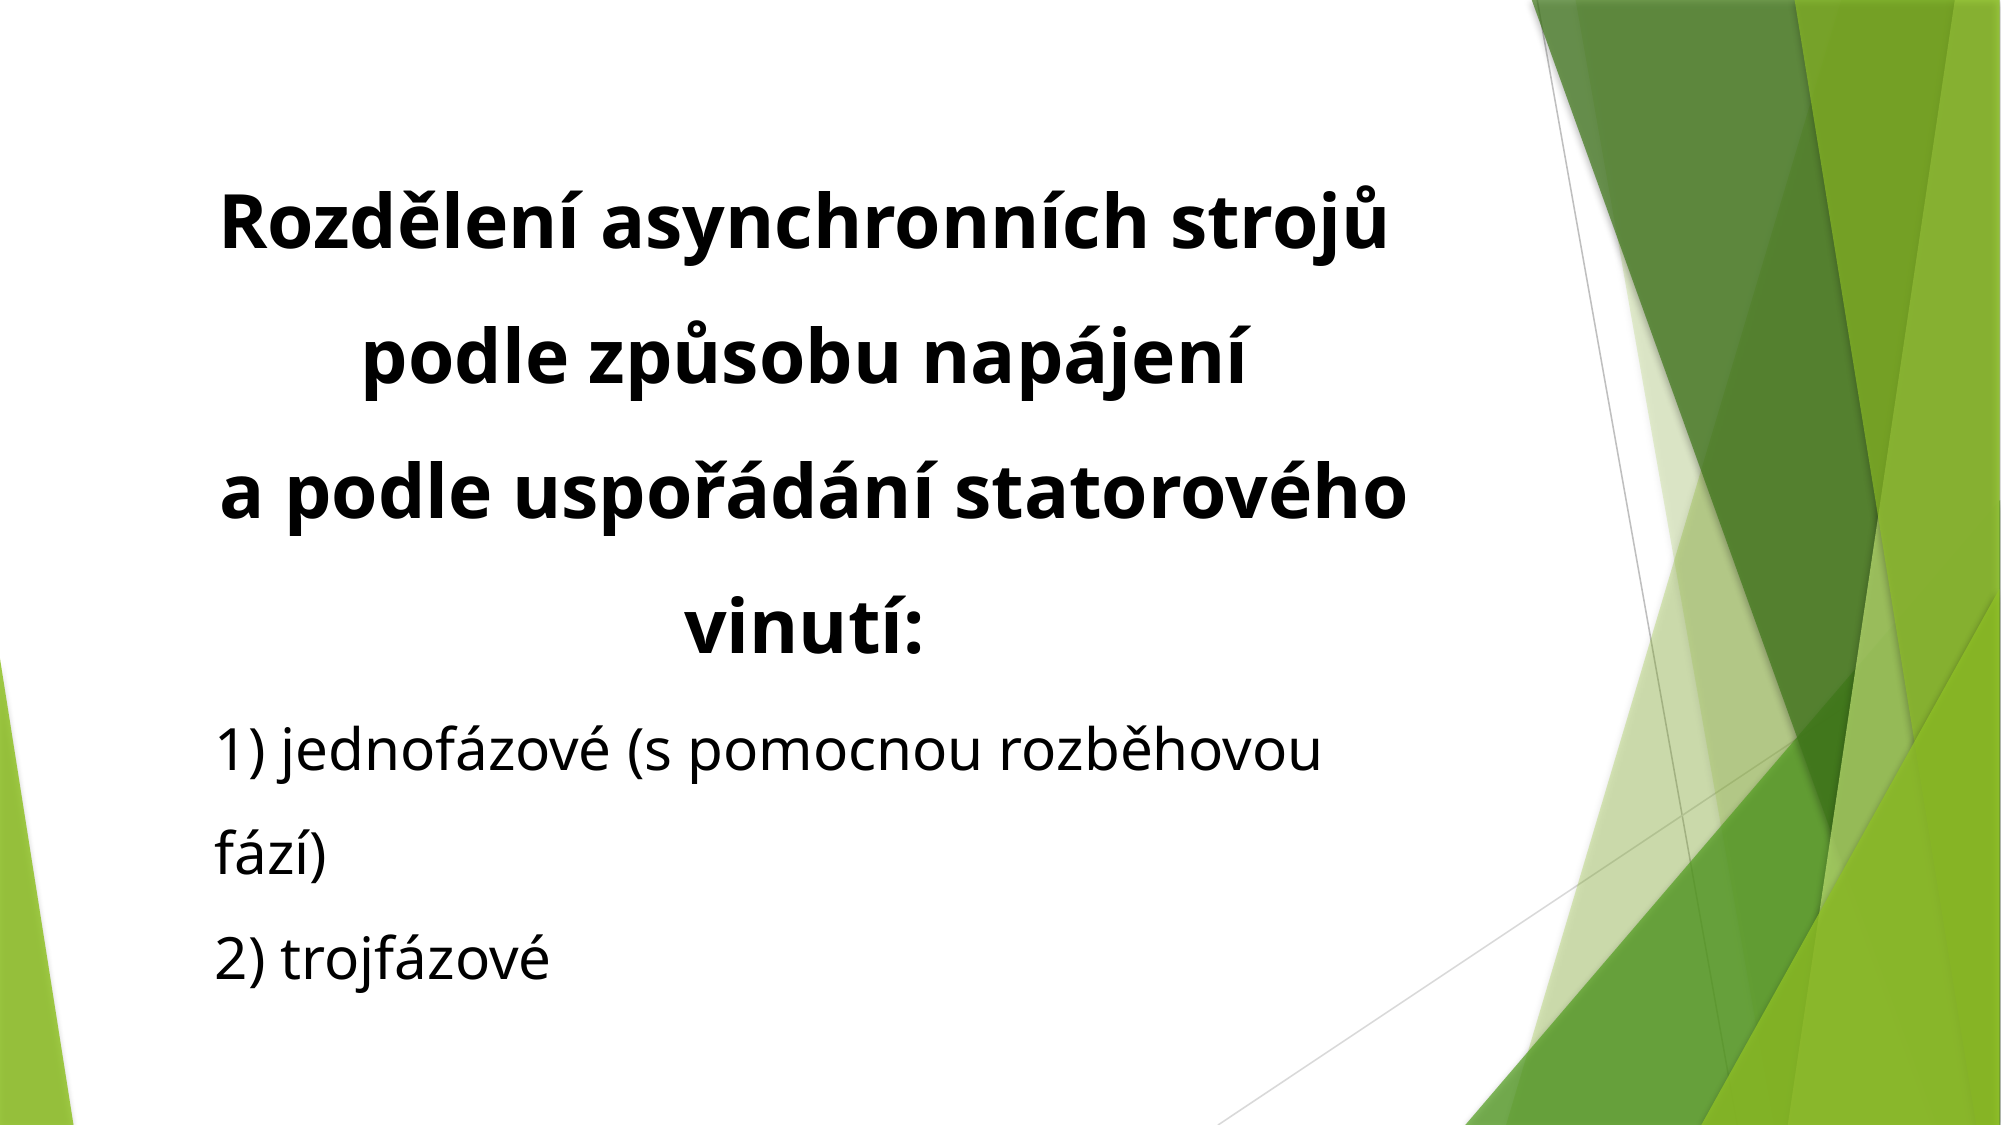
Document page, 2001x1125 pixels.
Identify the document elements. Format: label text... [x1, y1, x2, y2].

text_box 1) jednofázové (s pomocnou rozběhovou fází) 2) trojfázové [199, 669, 1429, 999]
text_box Rozdělení asynchronních strojů podle způsobu napájení a podle uspořádání statorového vinutí: [87, 121, 1542, 677]
